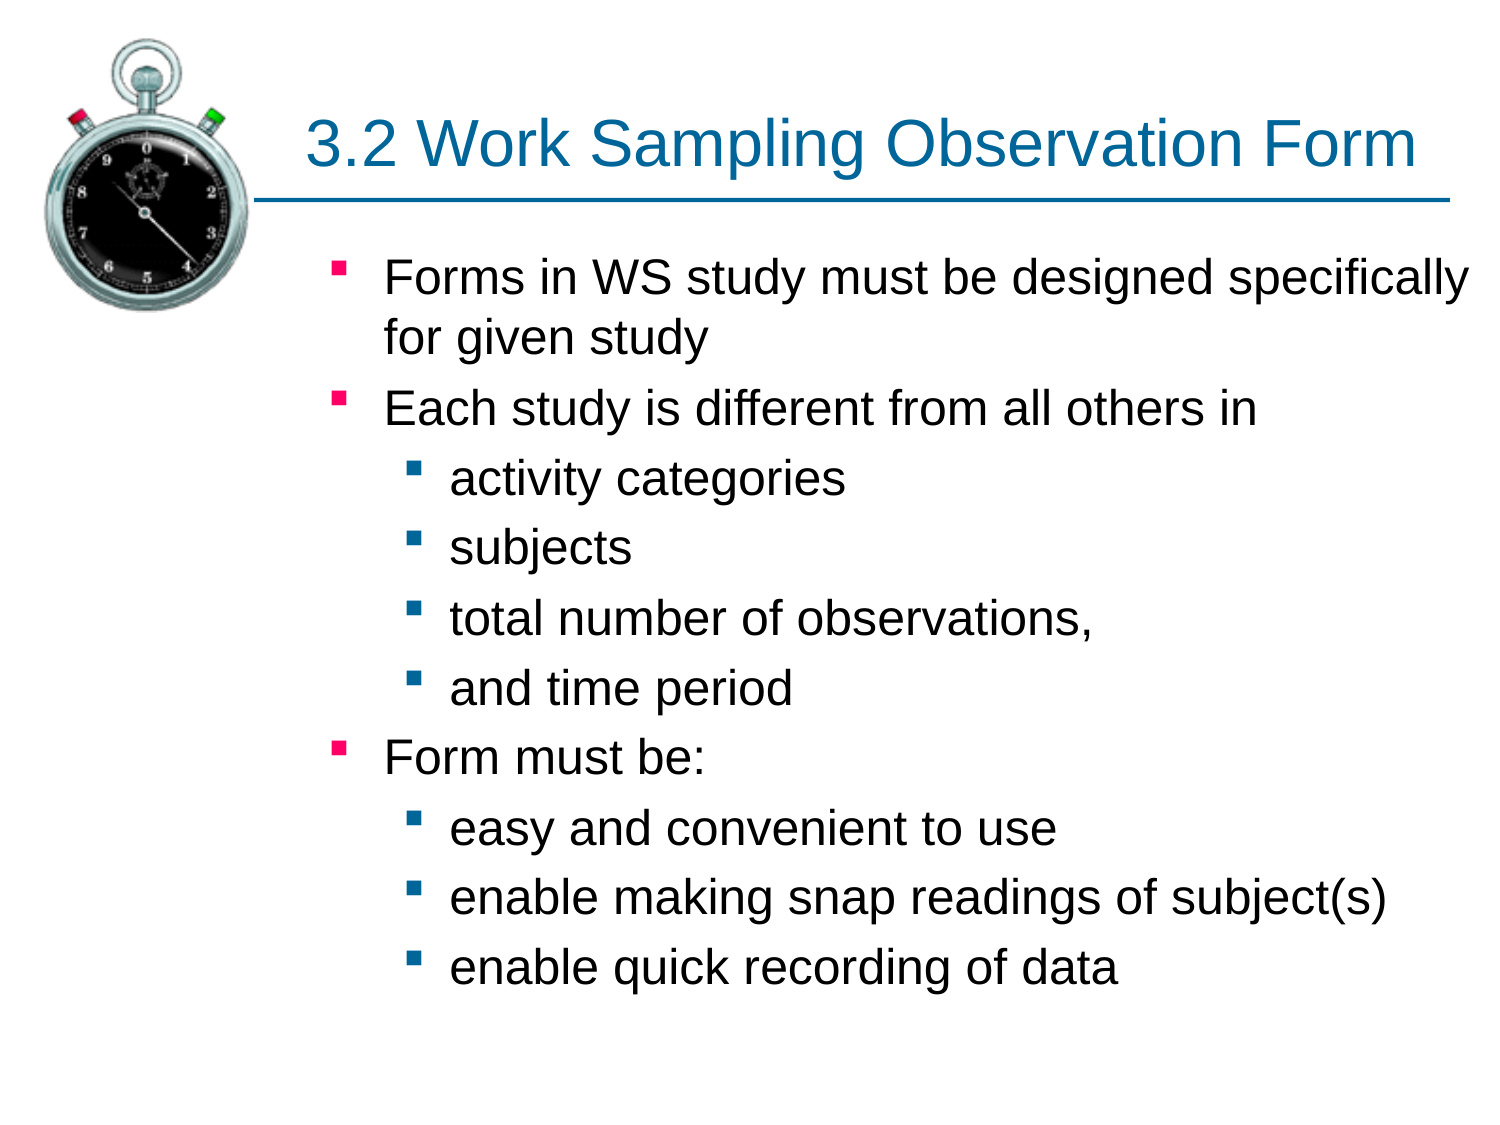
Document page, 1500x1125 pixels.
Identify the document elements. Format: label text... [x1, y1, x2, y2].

list Forms in WS study must be designed specifically for given study Each study is different from all others in activity categories subjects total number of observations, and time period Form must be: easy and convenient to use enable making snap readings of subject(s) enable quick recording of data [312, 237, 1488, 1088]
picture [37, 37, 254, 313]
title 3.2 Work Sampling Observation Form [275, 37, 1450, 188]
